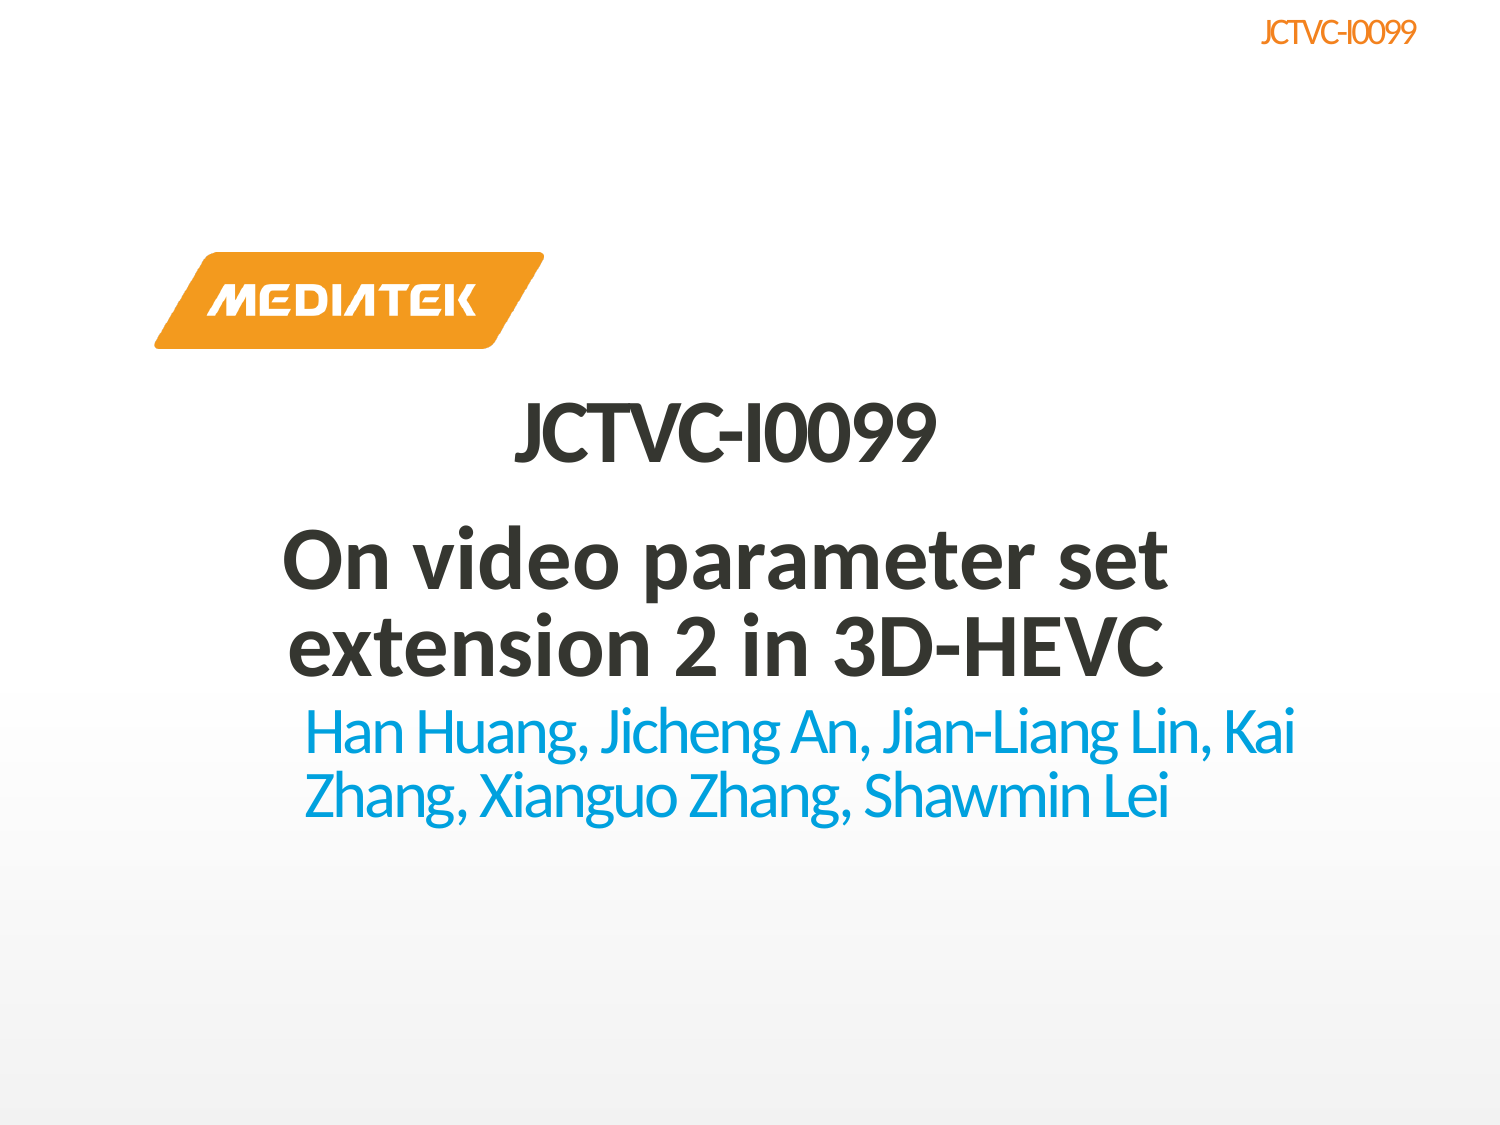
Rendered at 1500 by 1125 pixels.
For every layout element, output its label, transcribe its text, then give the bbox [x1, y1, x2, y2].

text_box JCTVC-I0099 On video parameter set extension 2 in 3D-HEVC [147, 385, 1306, 705]
picture [154, 252, 544, 349]
subtitle Han Huang, Jicheng An, Jian-Liang Lin, Kai Zhang, Xianguo Zhang, Shawmin Lei [289, 694, 1425, 1077]
